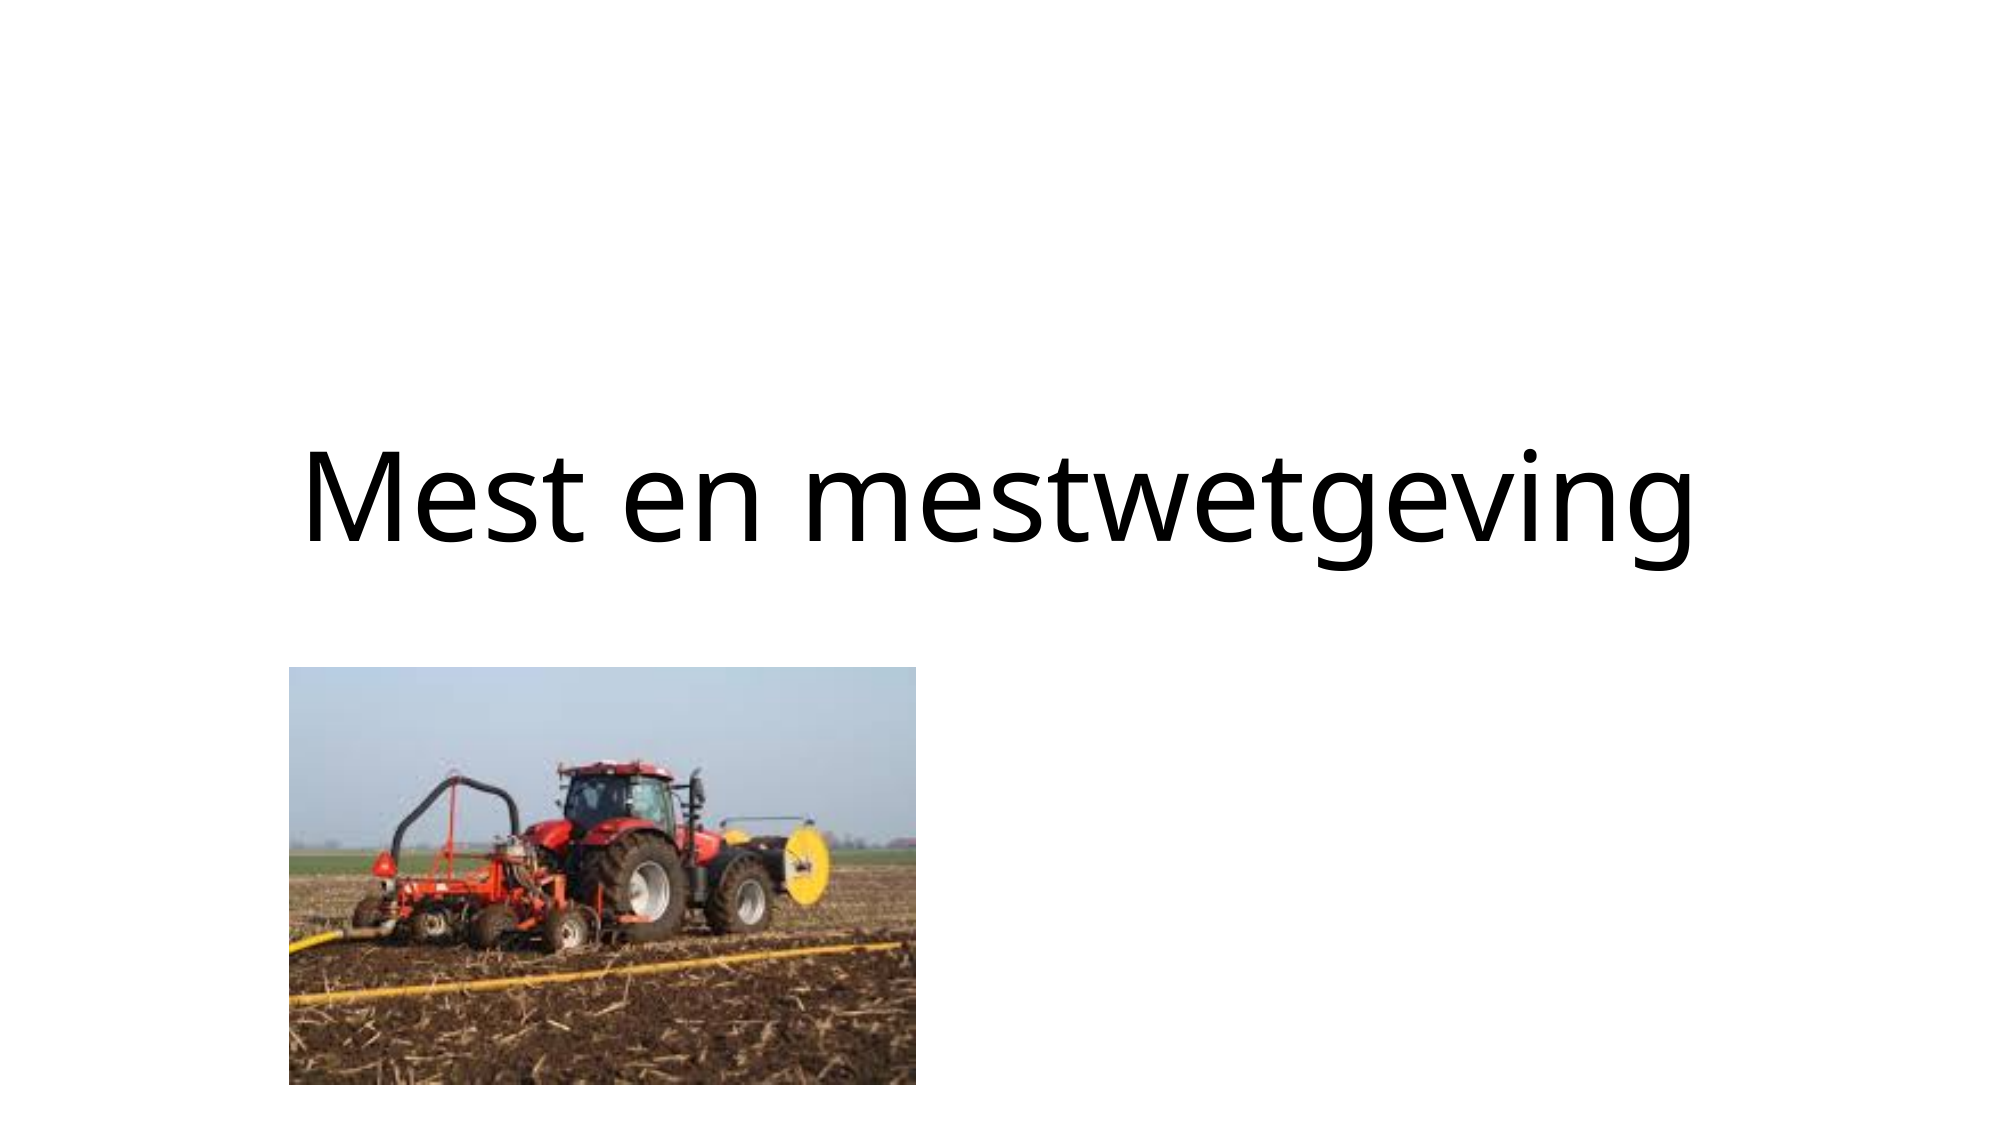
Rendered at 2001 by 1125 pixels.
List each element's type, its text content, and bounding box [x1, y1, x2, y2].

title Mest en mestwetgeving [249, 184, 1750, 576]
picture [289, 667, 916, 1085]
